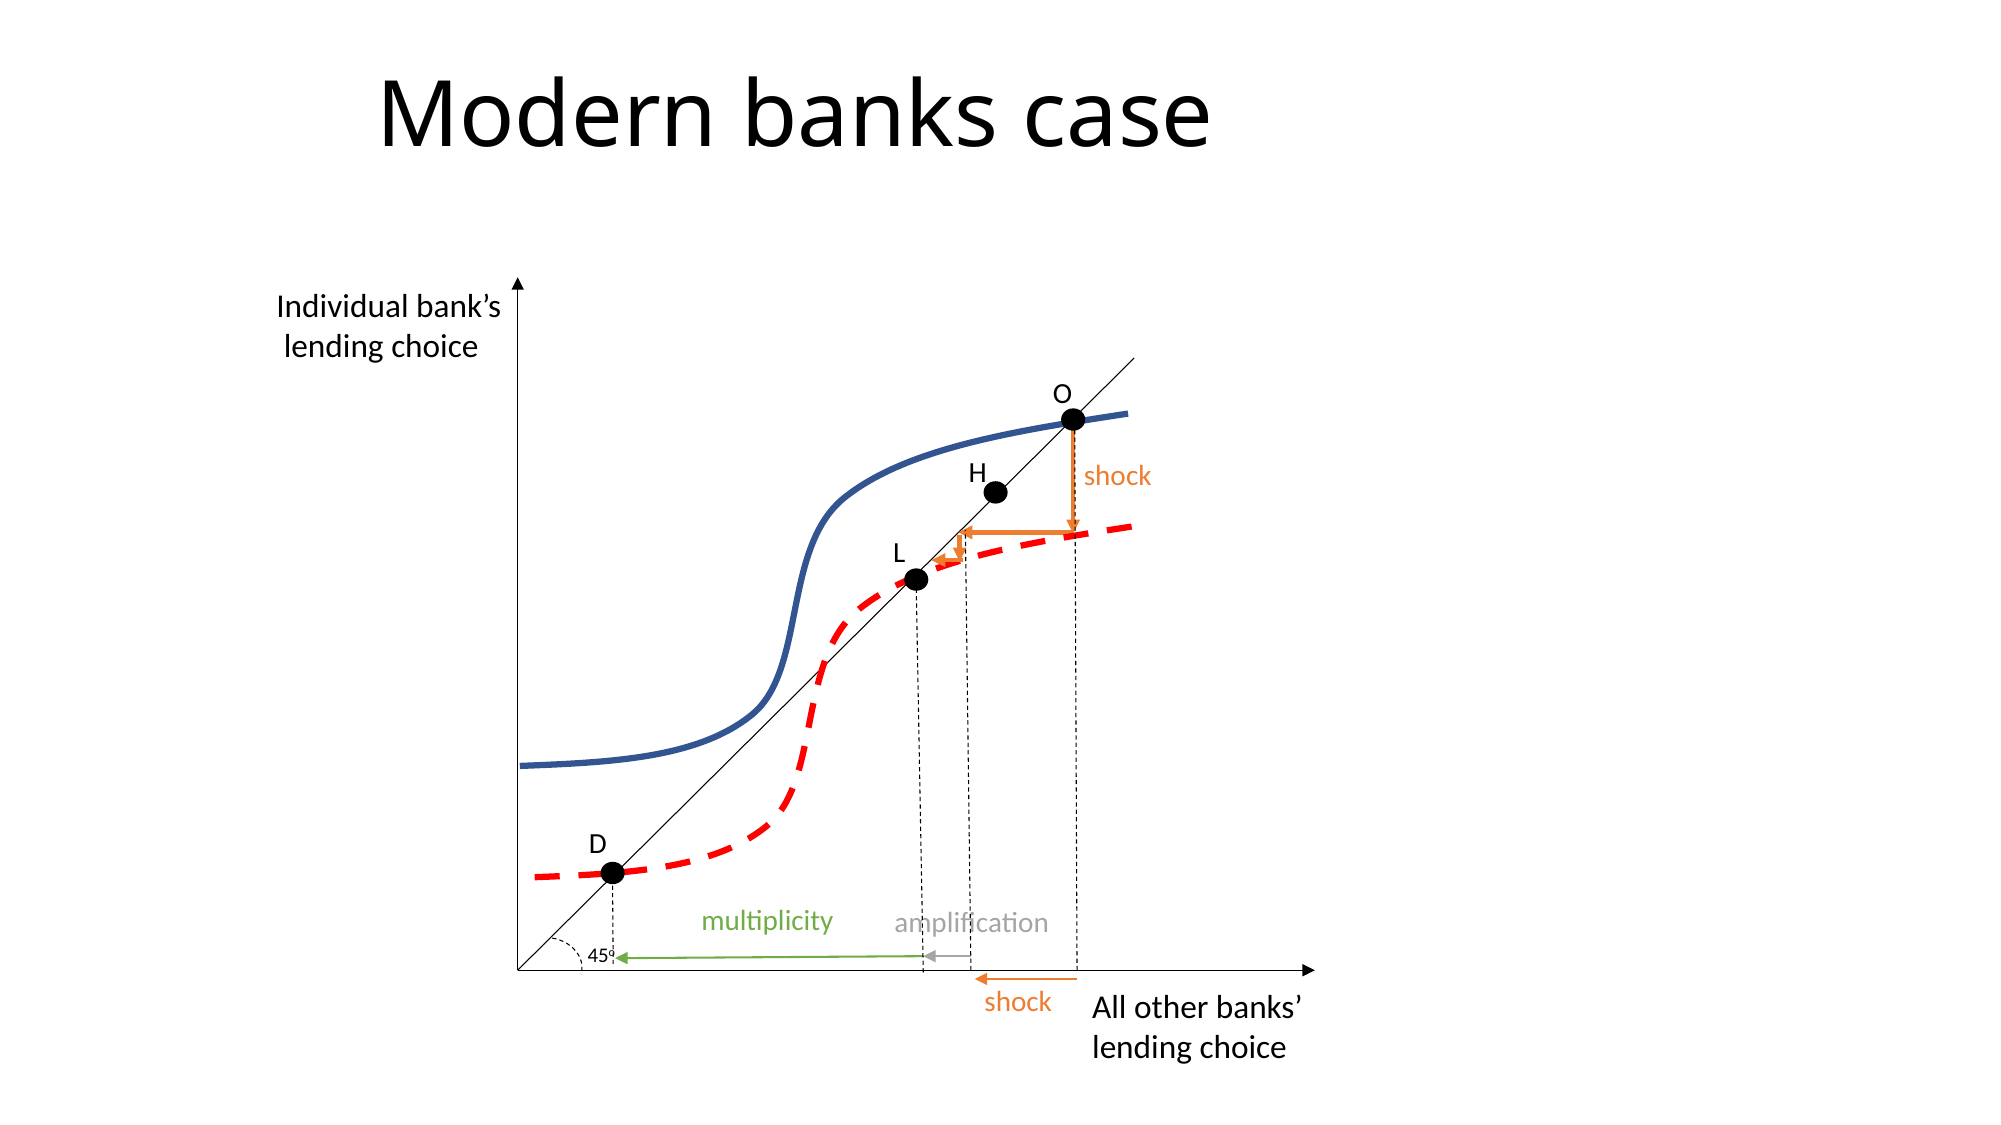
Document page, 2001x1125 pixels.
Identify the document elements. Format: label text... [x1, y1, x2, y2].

text_box 45o [573, 971, 631, 975]
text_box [1074, 416, 1078, 971]
text_box Modern banks case [361, 59, 1667, 168]
text_box [1135, 523, 1144, 530]
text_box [517, 358, 1135, 971]
text_box shock [969, 974, 1088, 1025]
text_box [965, 529, 971, 971]
text_box Individual bank’s lending choice [261, 276, 517, 371]
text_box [916, 586, 924, 973]
text_box All other banks’ lending choice [1077, 977, 1318, 1073]
text_box shock [1135, 448, 1188, 499]
